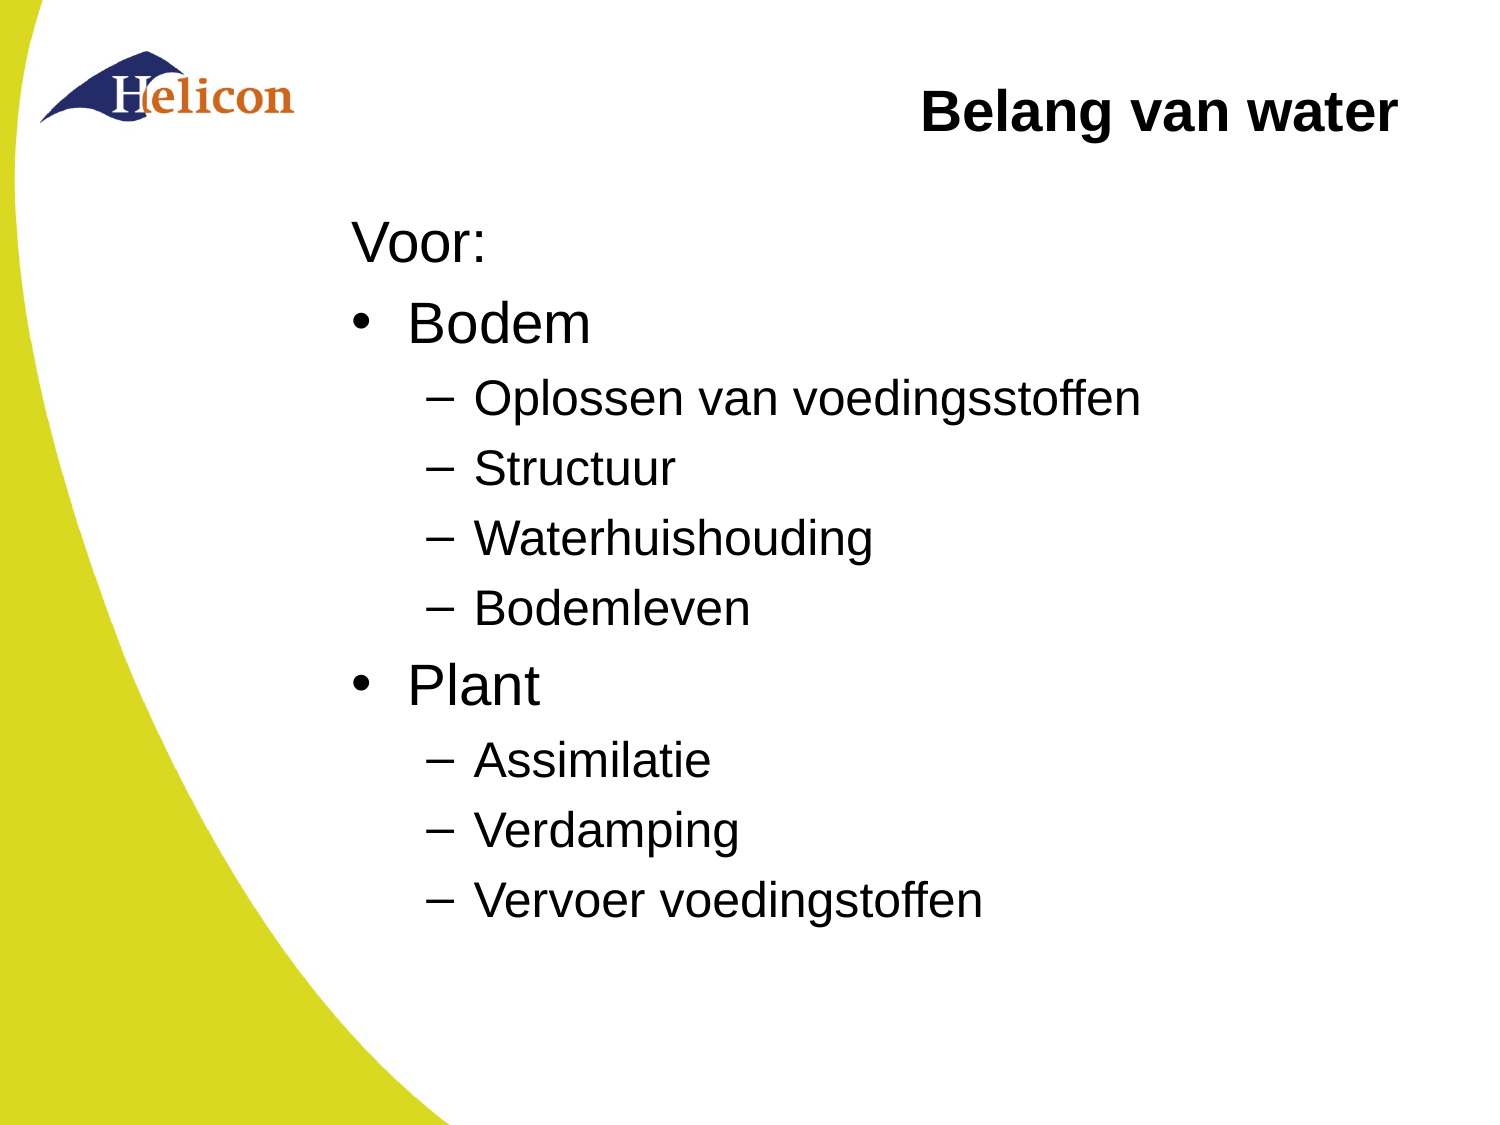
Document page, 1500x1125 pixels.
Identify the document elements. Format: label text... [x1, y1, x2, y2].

picture [0, 0, 1500, 1125]
list Voor: Bodem Oplossen van voedingsstoffen Structuur Waterhuishouding Bodemleven Plant Assimilatie Verdamping Vervoer voedingstoffen [336, 196, 1425, 1005]
title Belang van water [324, 54, 1415, 161]
